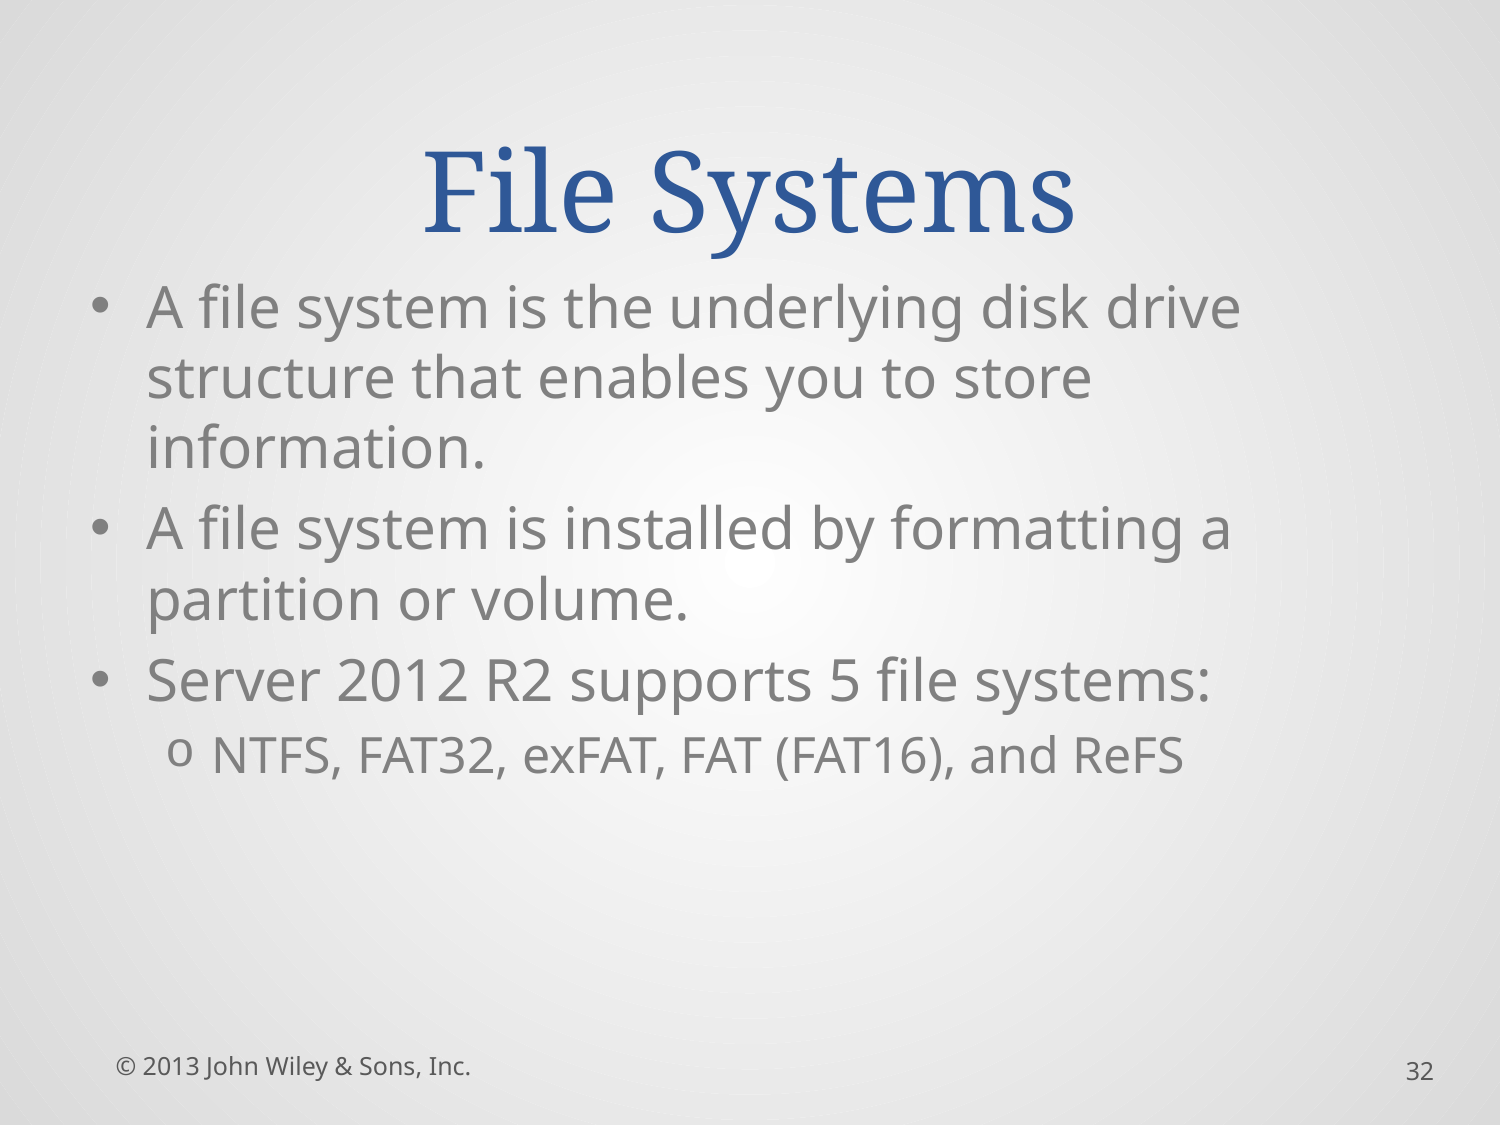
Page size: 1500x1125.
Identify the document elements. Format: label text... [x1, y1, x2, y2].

title File Systems [75, 0, 1425, 262]
footer © 2013 John Wiley & Sons, Inc. [108, 1037, 576, 1098]
list A file system is the underlying disk drive structure that enables you to store information. A file system is installed by formatting a partition or volume. Server 2012 R2 supports 5 file systems: NTFS, FAT32, exFAT, FAT (FAT16), and ReFS [75, 262, 1425, 1005]
slide_number 32 [1401, 1042, 1494, 1103]
